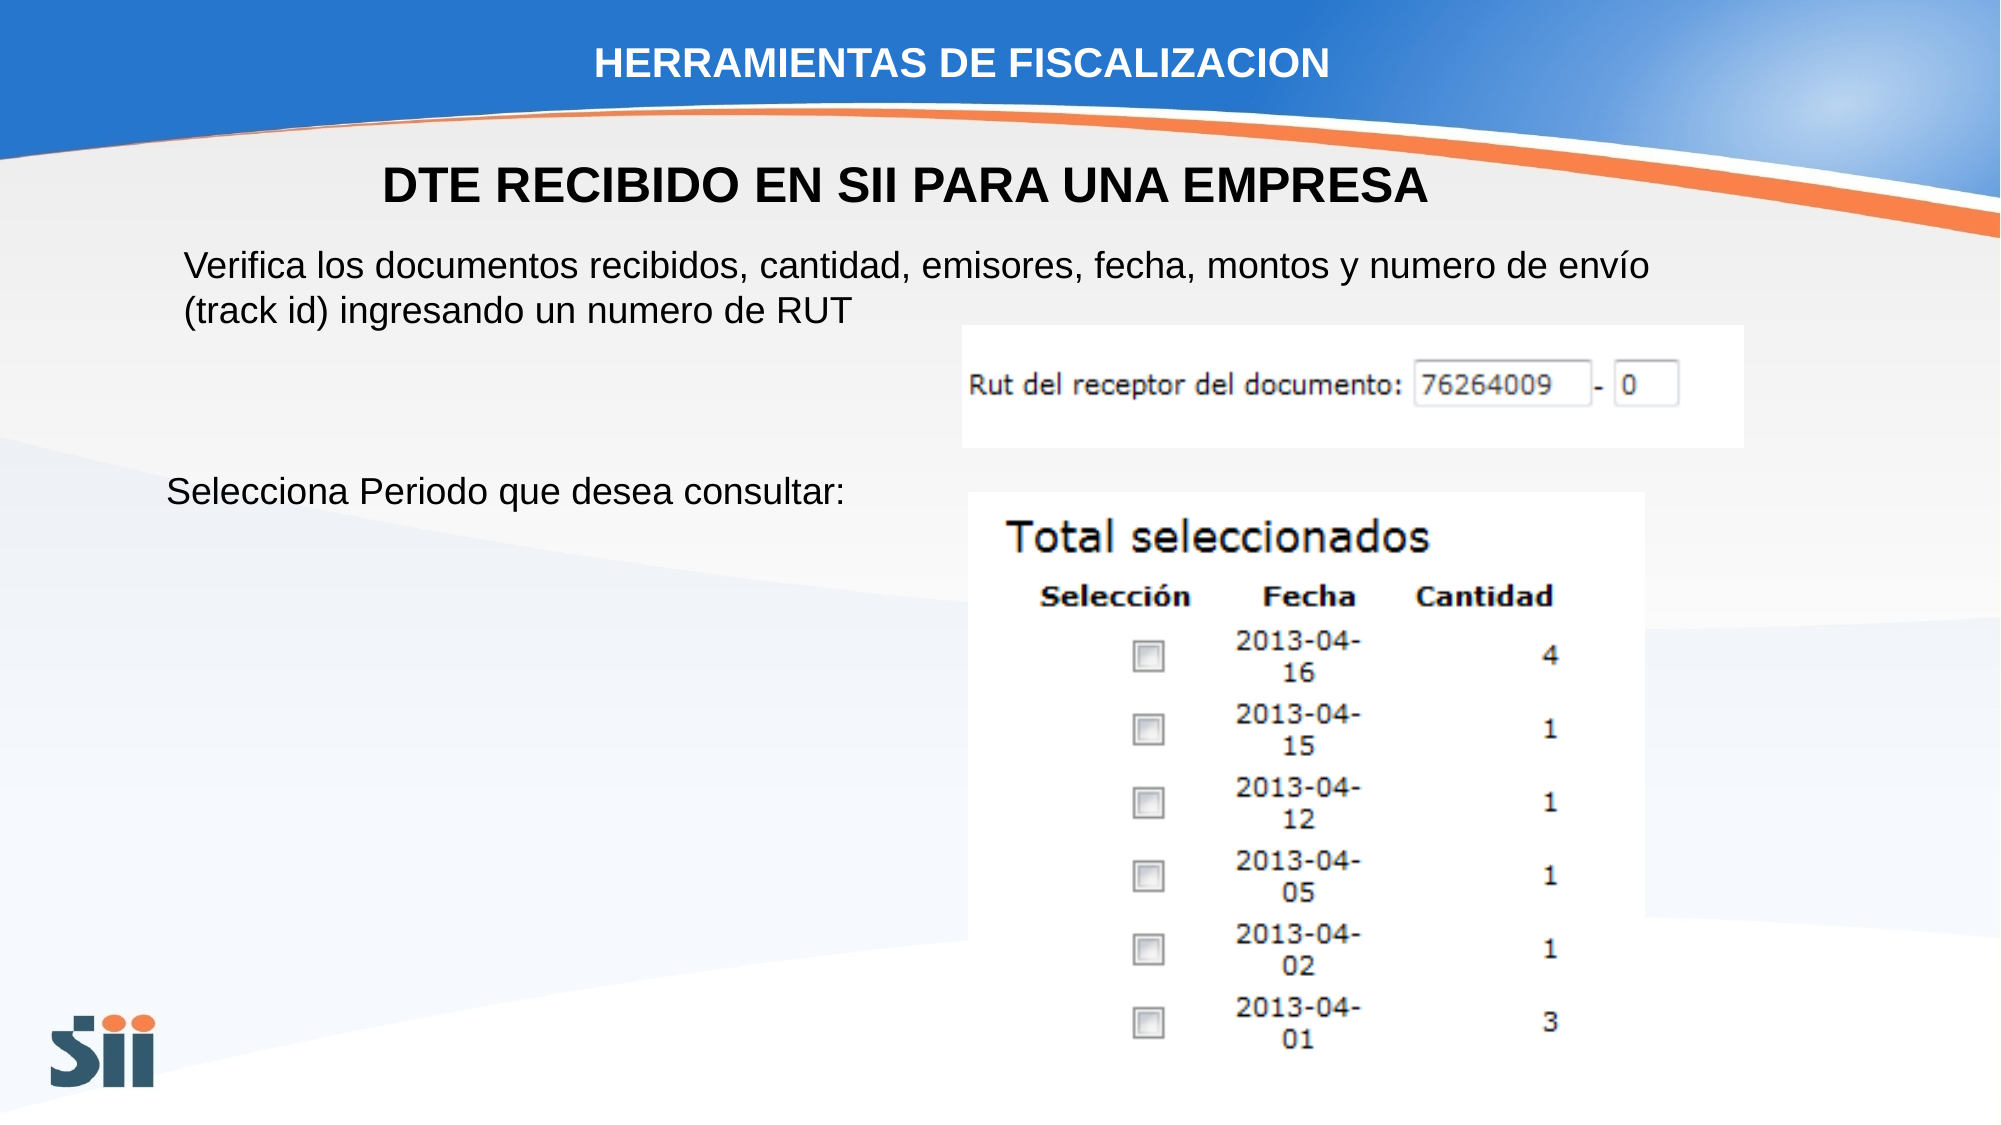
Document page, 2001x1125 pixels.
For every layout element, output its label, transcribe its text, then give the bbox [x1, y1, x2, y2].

picture [0, 0, 2001, 1125]
text_box Selecciona Periodo que desea consultar: [151, 459, 861, 520]
text_box DTE RECIBIDO EN SII PARA UNA EMPRESA [312, 145, 1501, 220]
text_box Verifica los documentos recibidos, cantidad, emisores, fecha, montos y numero de envío (track id) ingresando un numero de RUT [168, 233, 1769, 549]
text_box HERRAMIENTAS DE FISCALIZACION [212, 28, 1713, 94]
